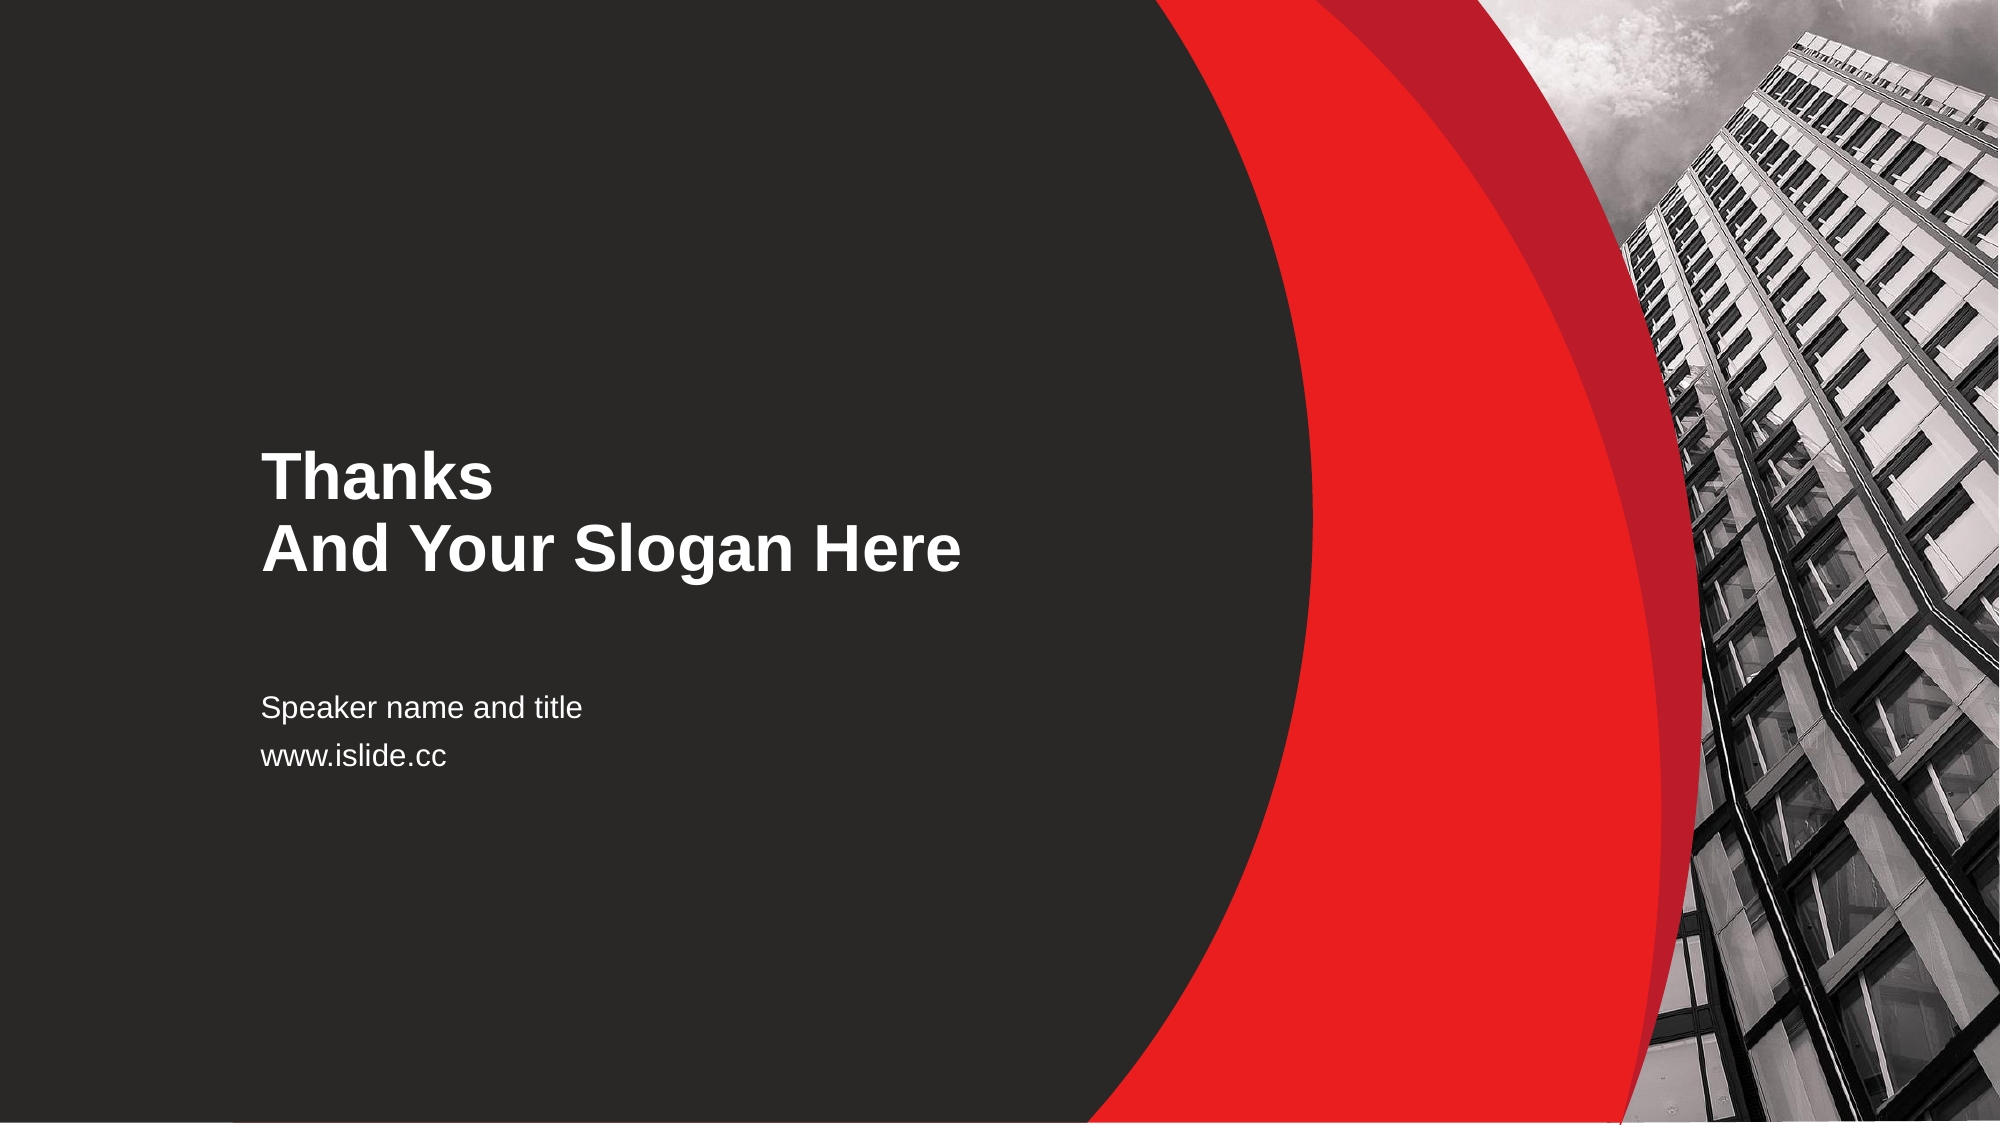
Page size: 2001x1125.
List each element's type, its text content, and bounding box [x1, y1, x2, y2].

list Speaker name and title [245, 683, 1136, 733]
title Thanks And Your Slogan Here [246, 327, 1137, 594]
picture [1479, 0, 2000, 1123]
list www.islide.cc [245, 733, 1136, 784]
